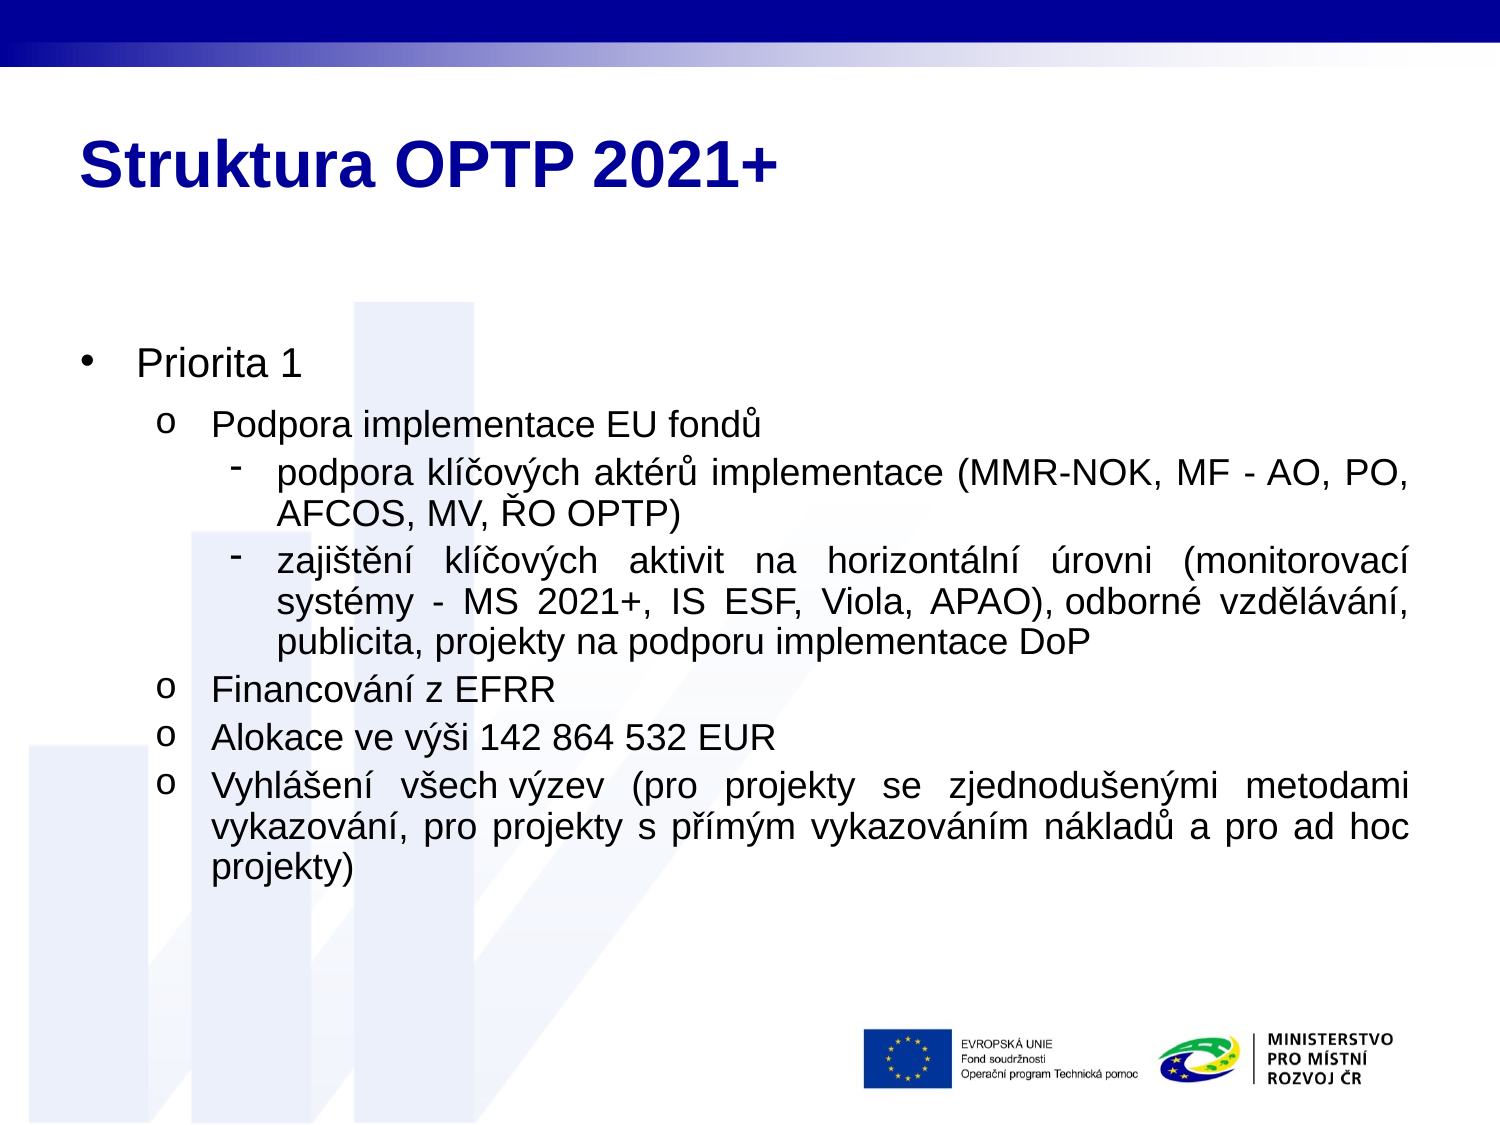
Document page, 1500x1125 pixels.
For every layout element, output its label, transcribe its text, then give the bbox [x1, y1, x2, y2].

list Priorita 1 Podpora implementace EU fondů podpora klíčových aktérů implementace (MMR-NOK, MF - AO, PO, AFCOS, MV, ŘO OPTP) zajištění klíčových aktivit na horizontální úrovni (monitorovací systémy - MS 2021+, IS ESF, Viola, APAO), odborné vzdělávání, publicita, projekty na podporu implementace DoP Financování z EFRR Alokace ve výši 142 864 532 EUR Vyhlášení všech výzev (pro projekty se zjednodušenými metodami vykazování, pro projekty s přímým vykazováním nákladů a pro ad hoc projekty) [64, 255, 1425, 1012]
picture [29, 302, 1412, 1125]
title Struktura OPTP 2021+ [64, 113, 1425, 197]
